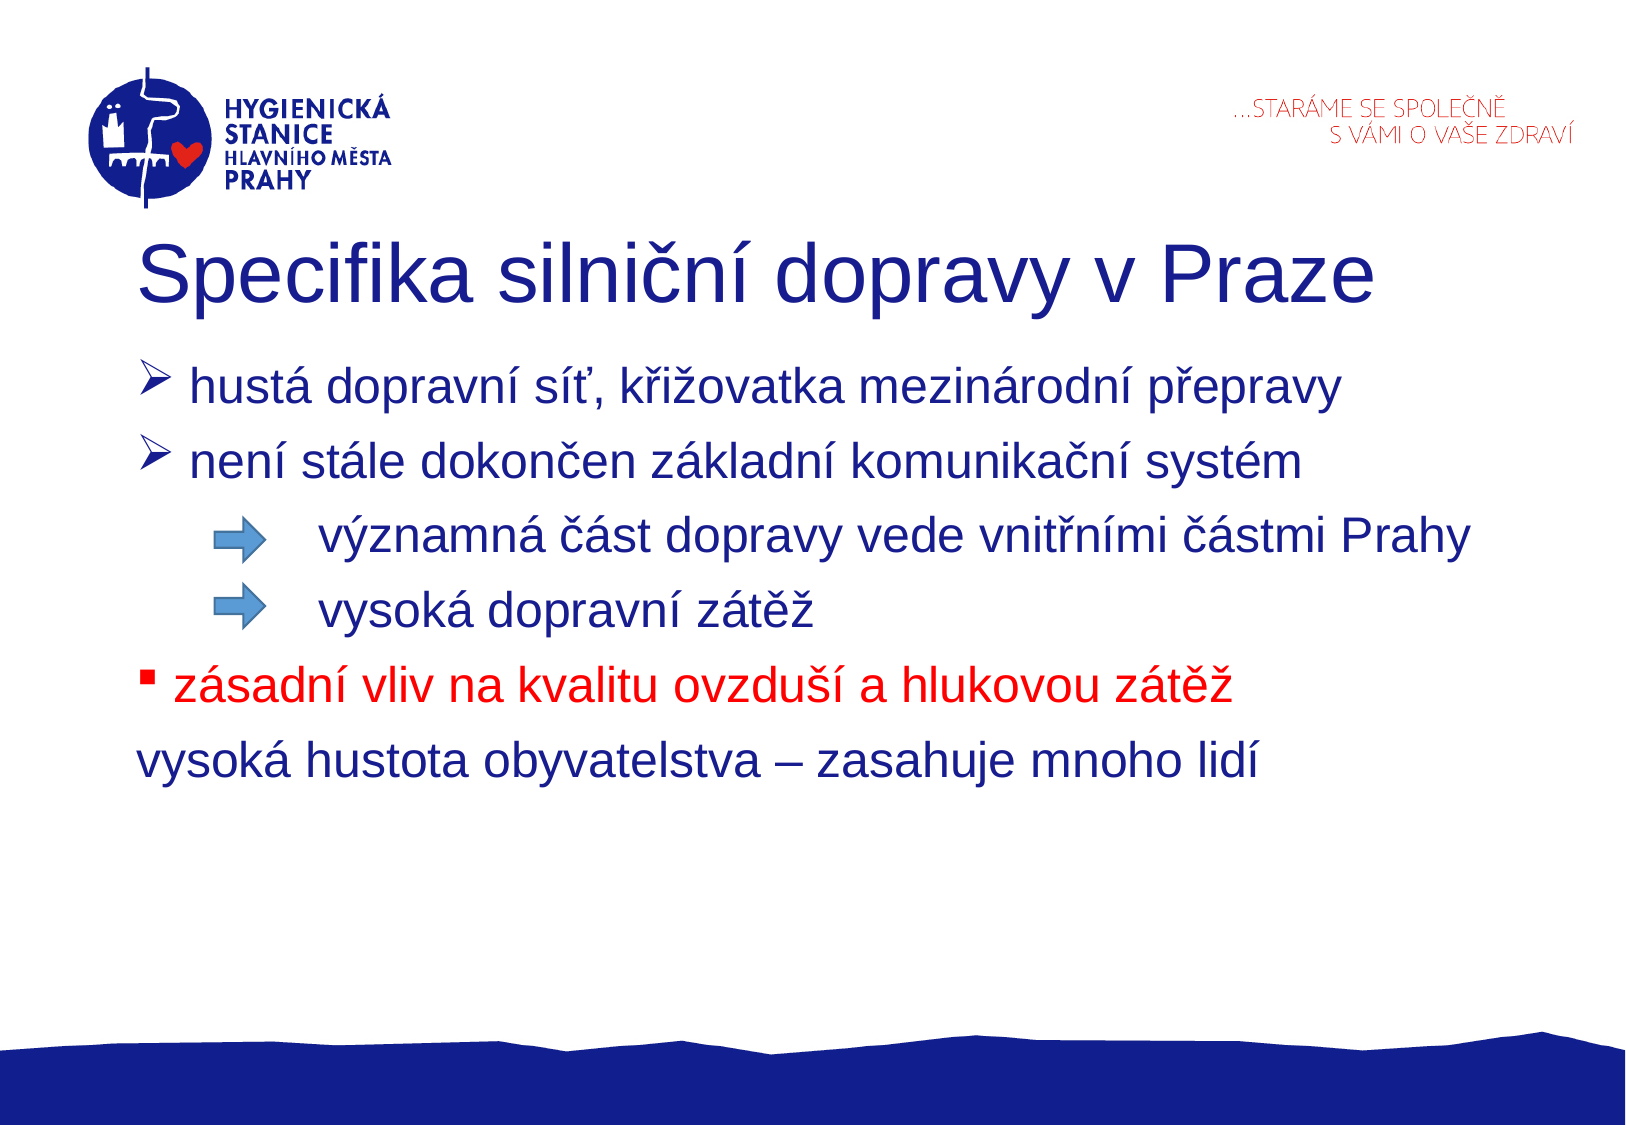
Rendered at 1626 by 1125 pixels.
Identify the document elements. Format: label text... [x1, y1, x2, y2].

list hustá dopravní síť, křižovatka mezinárodní přepravy není stále dokončen základní komunikační systém významná část dopravy vede vnitřními částmi Prahy vysoká dopravní zátěž zásadní vliv na kvalitu ovzduší a hlukovou zátěž vysoká hustota obyvatelstva – zasahuje mnoho lidí [121, 352, 1523, 1010]
text_box [213, 581, 267, 631]
text_box [213, 515, 267, 565]
picture [0, 0, 1626, 1125]
title Specifika silniční dopravy v Praze [121, 166, 1523, 352]
